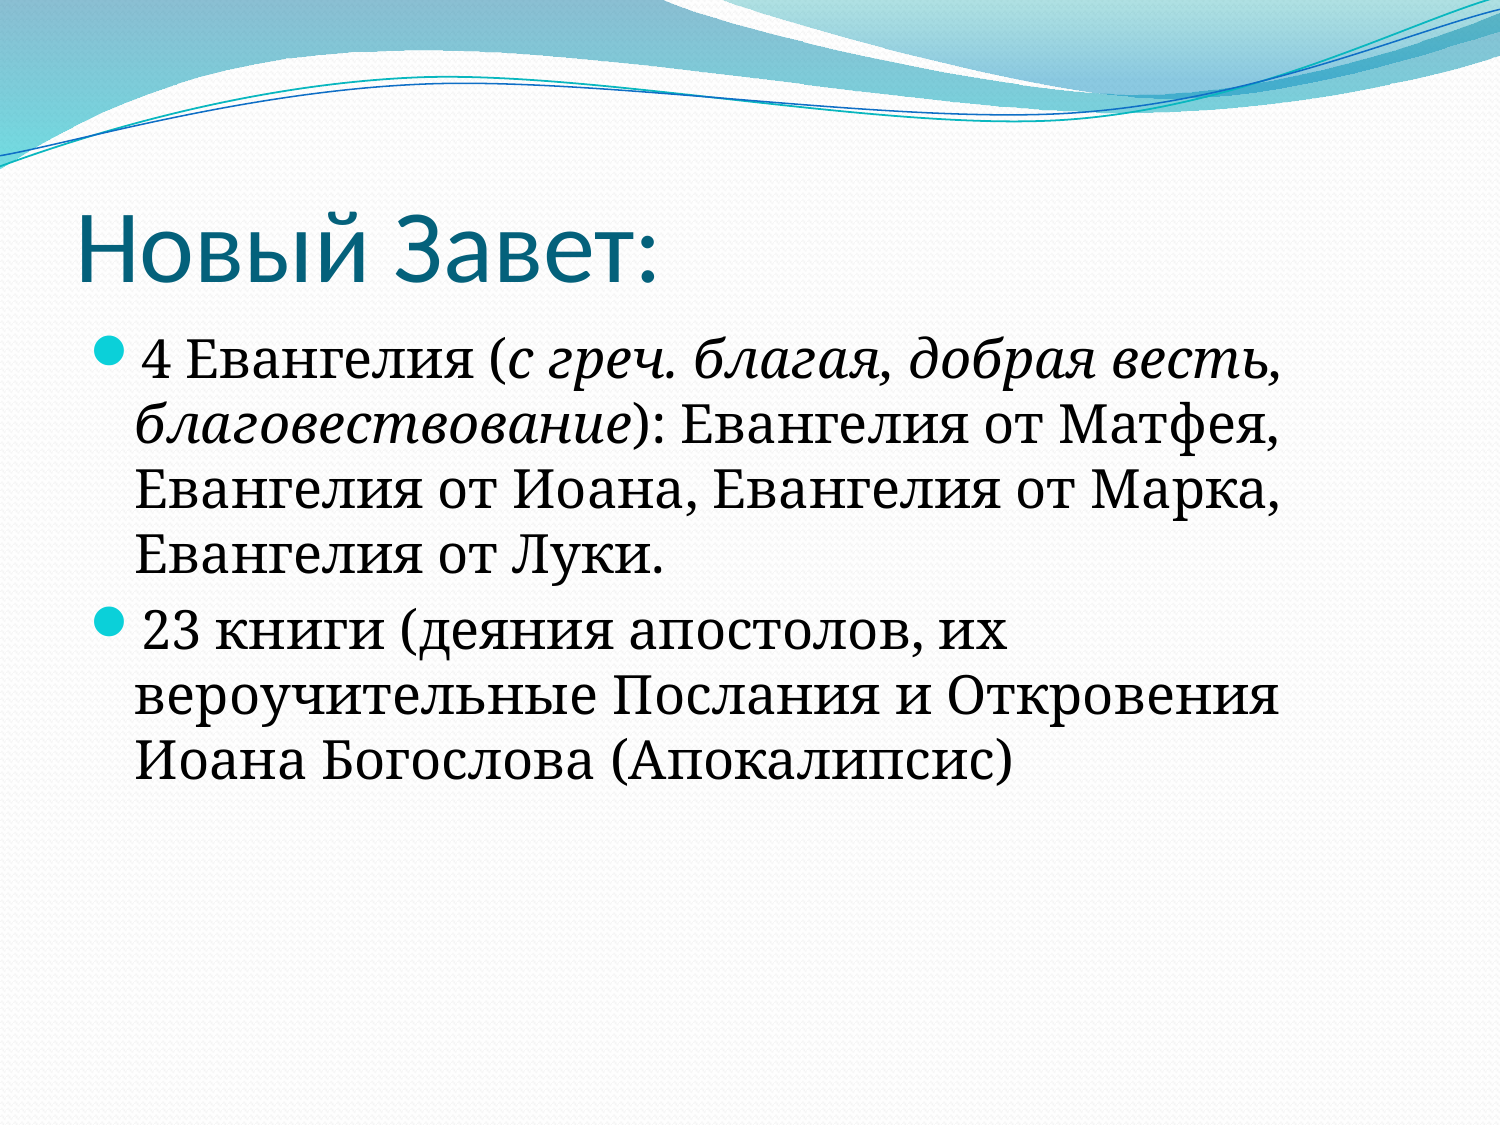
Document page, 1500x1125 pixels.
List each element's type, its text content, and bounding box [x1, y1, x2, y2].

list 4 Евангелия (с греч. благая, добрая весть, благовествование): Евангелия от Матфея, Евангелия от Иоана, Евангелия от Марка, Евангелия от Луки. 23 книги (деяния апостолов, их вероучительные Послания и Откровения Иоана Богослова (Апокалипсис) [75, 317, 1425, 1038]
title Новый Завет: [75, 115, 1425, 303]
